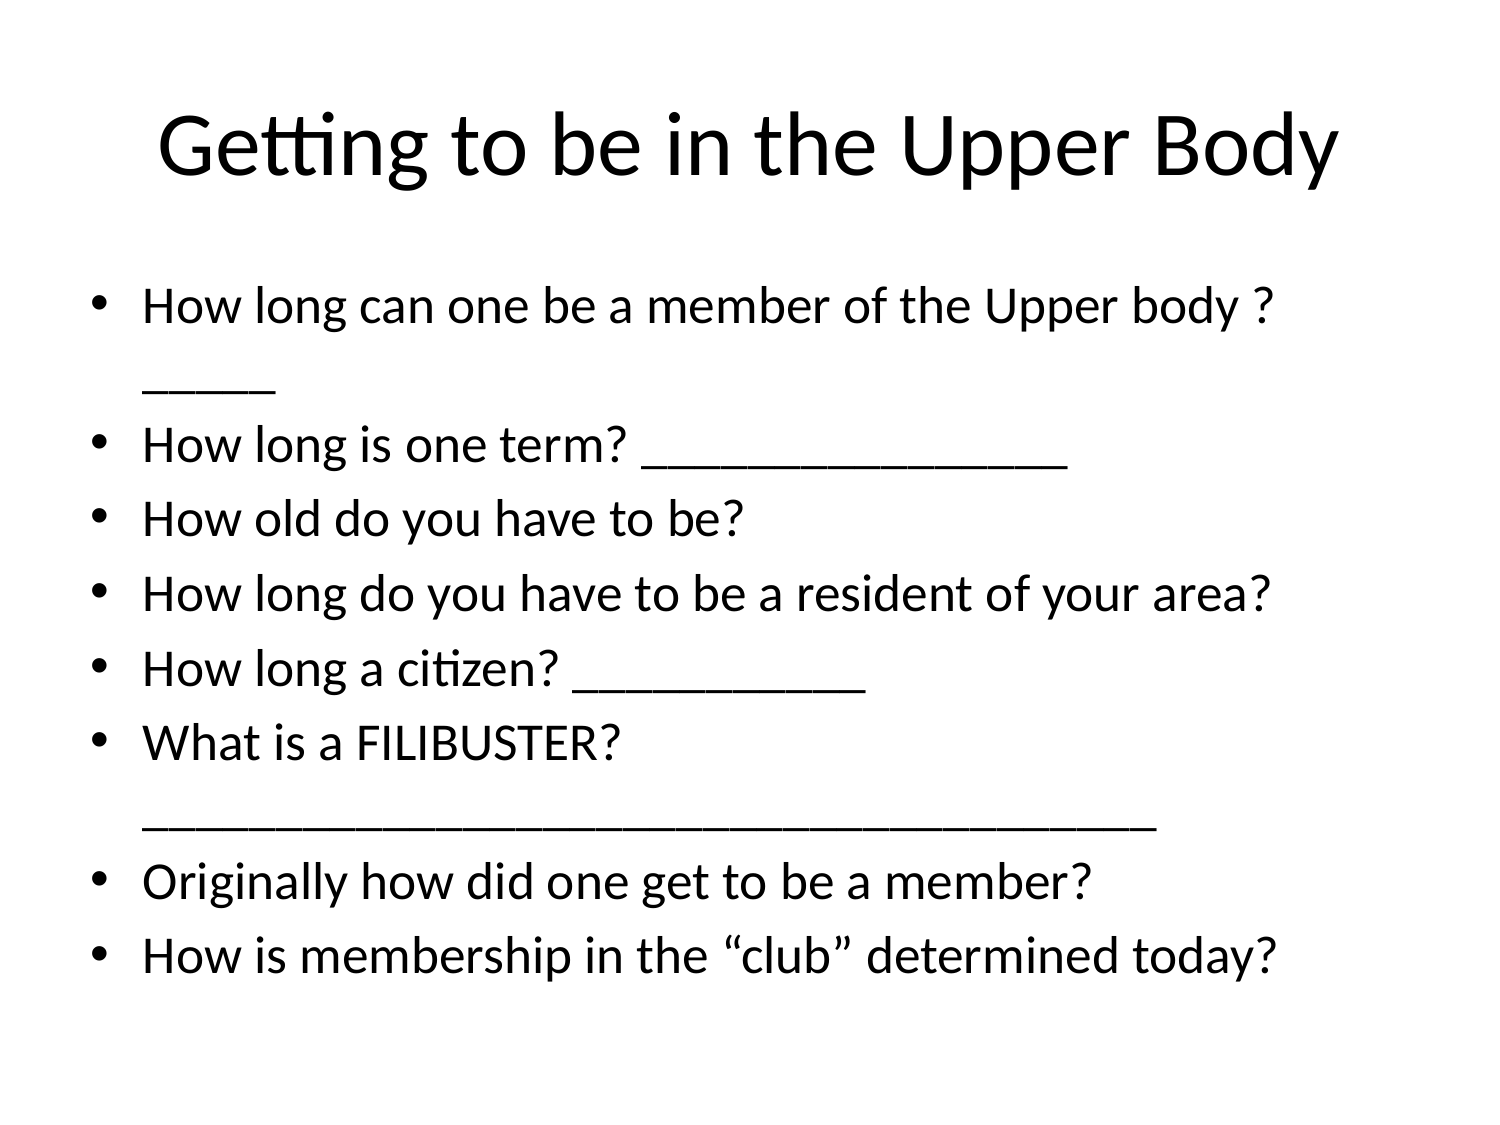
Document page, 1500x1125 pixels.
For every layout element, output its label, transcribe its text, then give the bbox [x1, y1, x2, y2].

list How long can one be a member of the Upper body ? _____ How long is one term? ________________ How old do you have to be? How long do you have to be a resident of your area? How long a citizen? ___________ What is a FILIBUSTER? ______________________________________ Originally how did one get to be a member? How is membership in the “club” determined today? [75, 262, 1425, 1005]
title Getting to be in the Upper Body [75, 45, 1425, 233]
